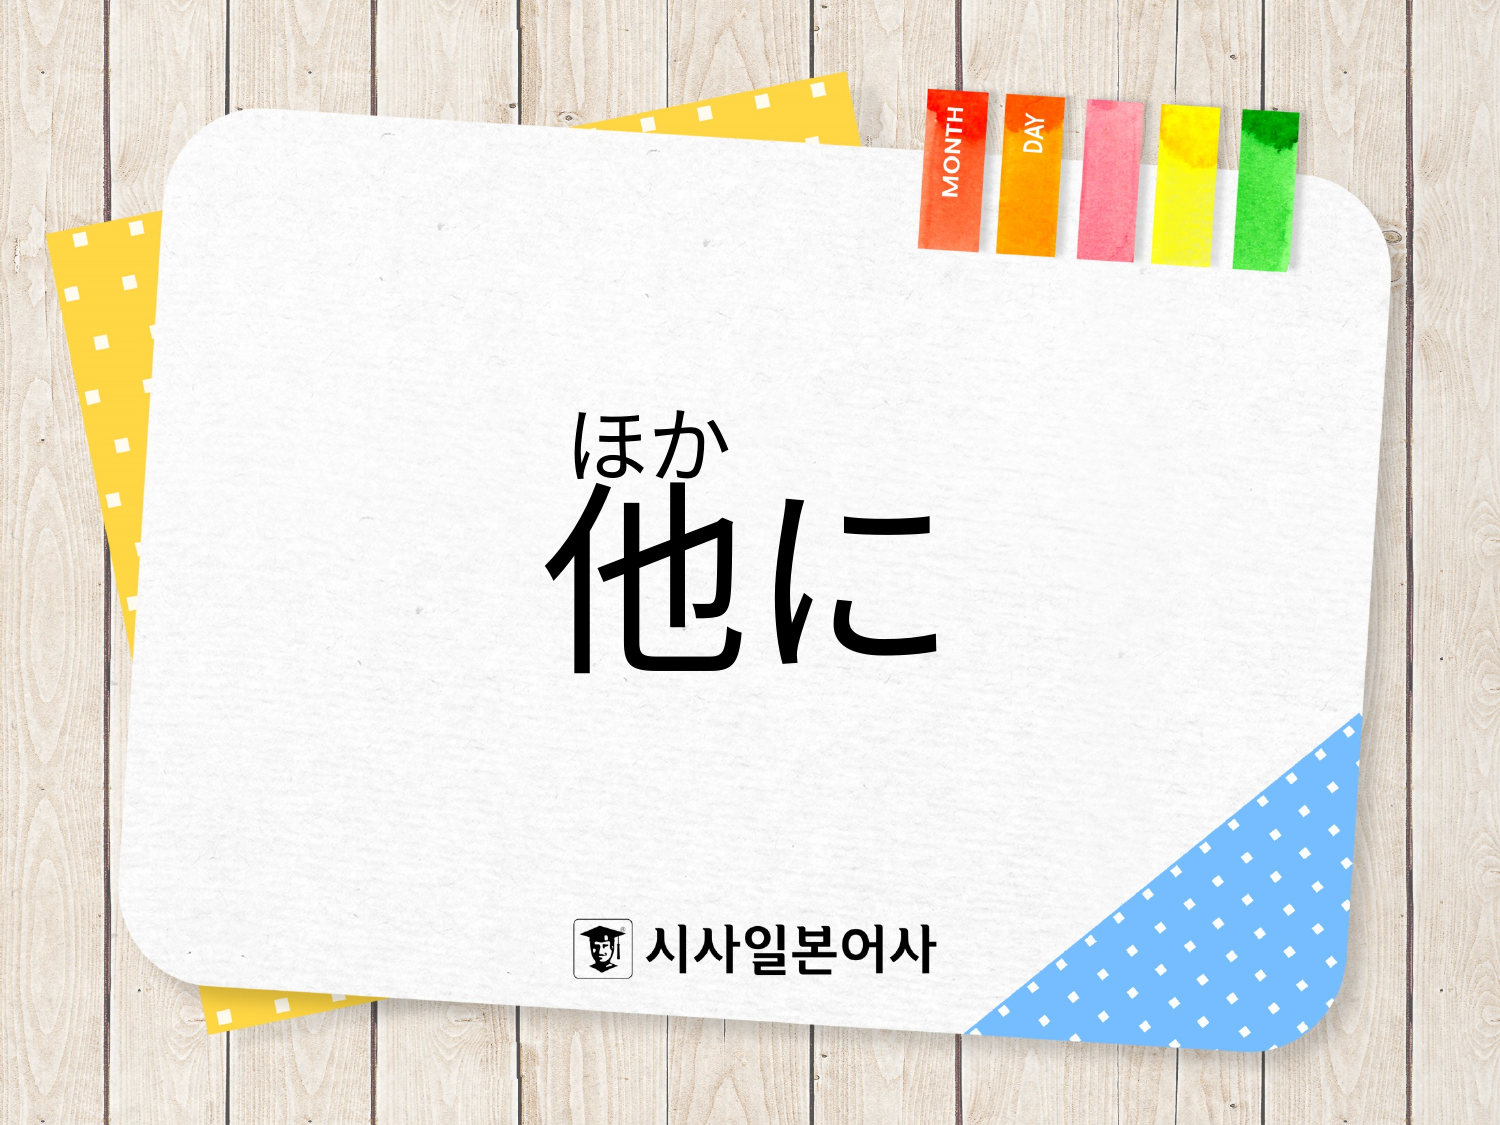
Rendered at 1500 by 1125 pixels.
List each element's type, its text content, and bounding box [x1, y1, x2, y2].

text_box ほか [550, 385, 747, 501]
title 他に [75, 338, 1425, 811]
picture [0, 0, 1500, 1125]
